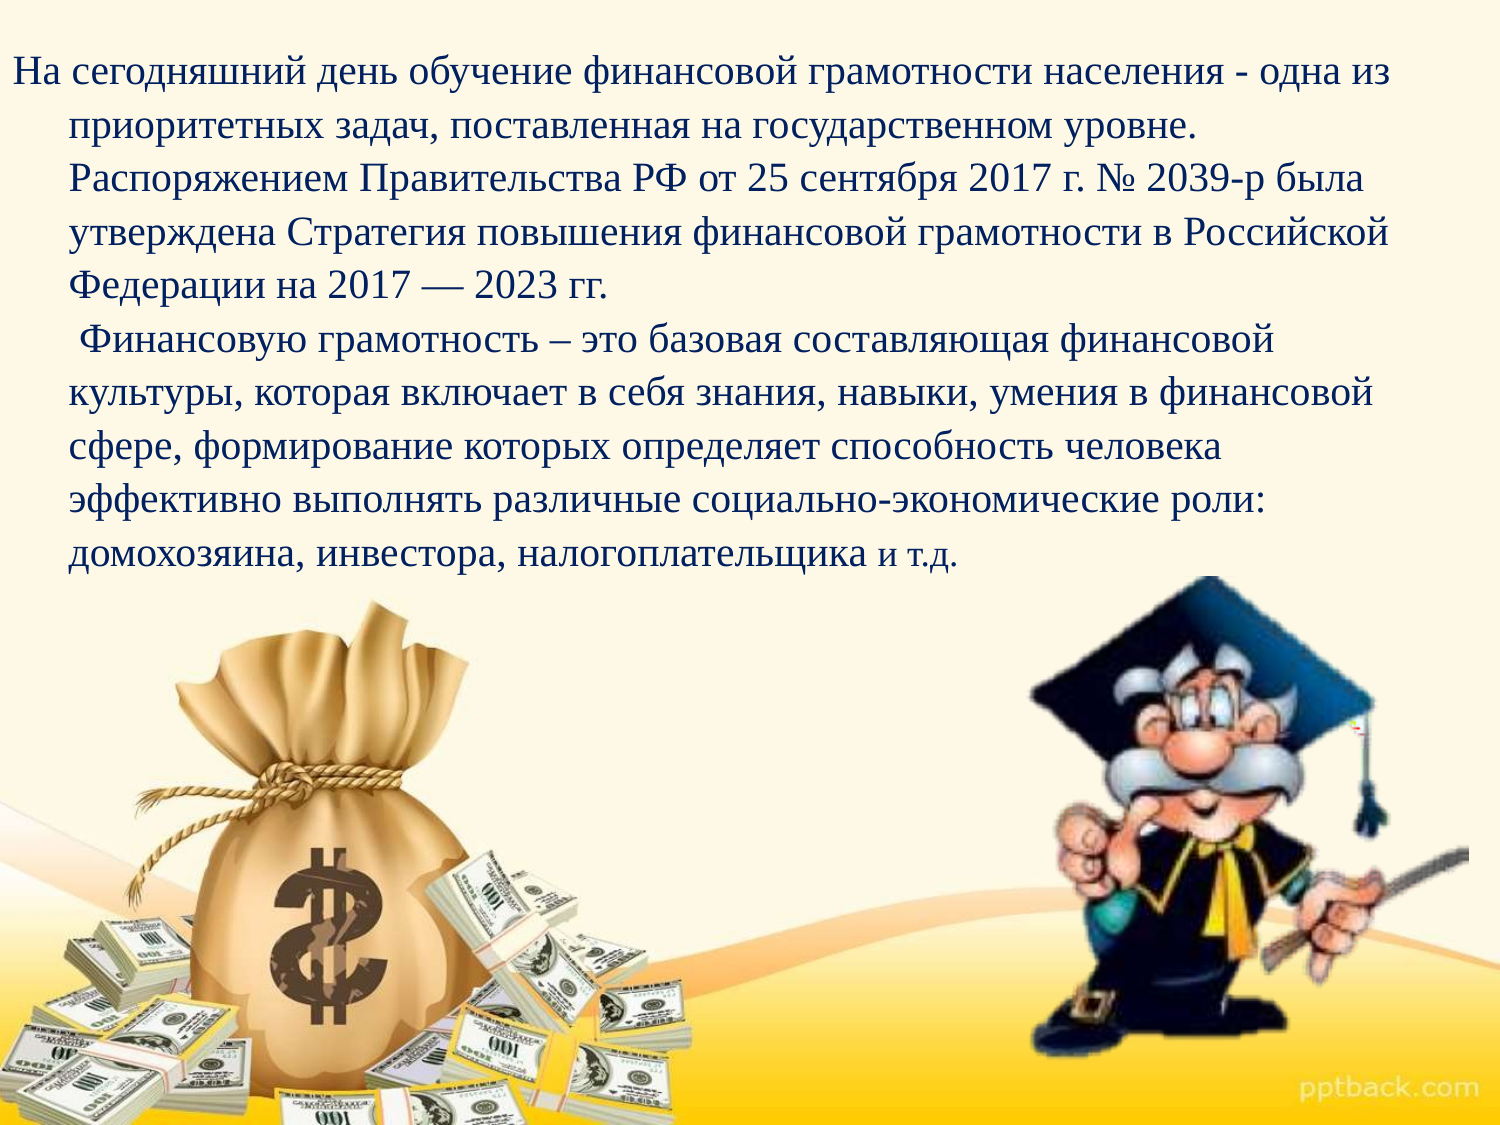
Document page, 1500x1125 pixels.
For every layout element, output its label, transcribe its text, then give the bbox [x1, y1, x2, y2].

picture [0, 0, 1500, 1125]
title На сегодняшний день обучение финансовой грамотности населения - одна из приоритетных задач, поставленная на государственном уровне. Распоряжением Правительства РФ от 25 сентября 2017 г. № 2039-р была утверждена Стратегия повышения финансовой грамотности в Российской Федерации на 2017 — 2023 гг. Финансовую грамотность – это базовая составляющая финансовой культуры, которая включает в себя знания, навыки, умения в финансовой сфере, формирование которых определяет способность человека эффективно выполнять различные социально-экономические роли: домохозяина, инвестора, налогоплательщика и т.д. [12, 37, 1438, 620]
